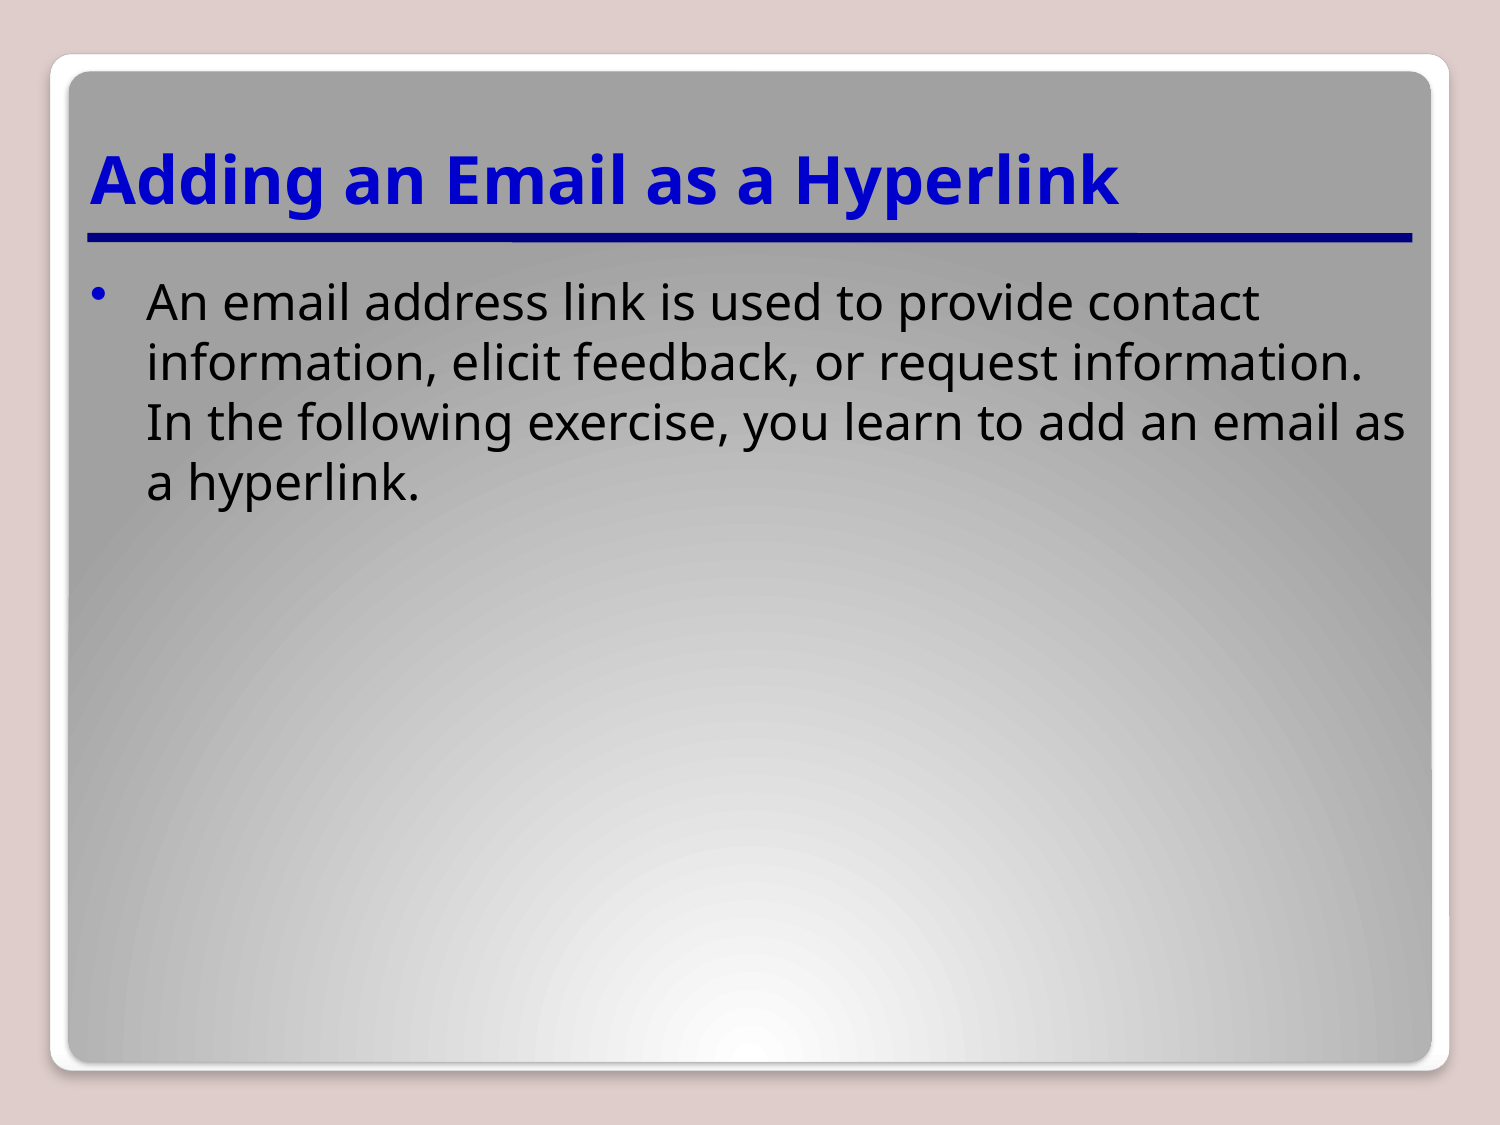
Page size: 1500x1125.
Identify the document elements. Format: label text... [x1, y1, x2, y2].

list An email address link is used to provide contact information, elicit feedback, or request information. In the following exercise, you learn to add an email as a hyperlink. [74, 262, 1426, 1063]
title Adding an Email as a Hyperlink [74, 74, 1426, 226]
